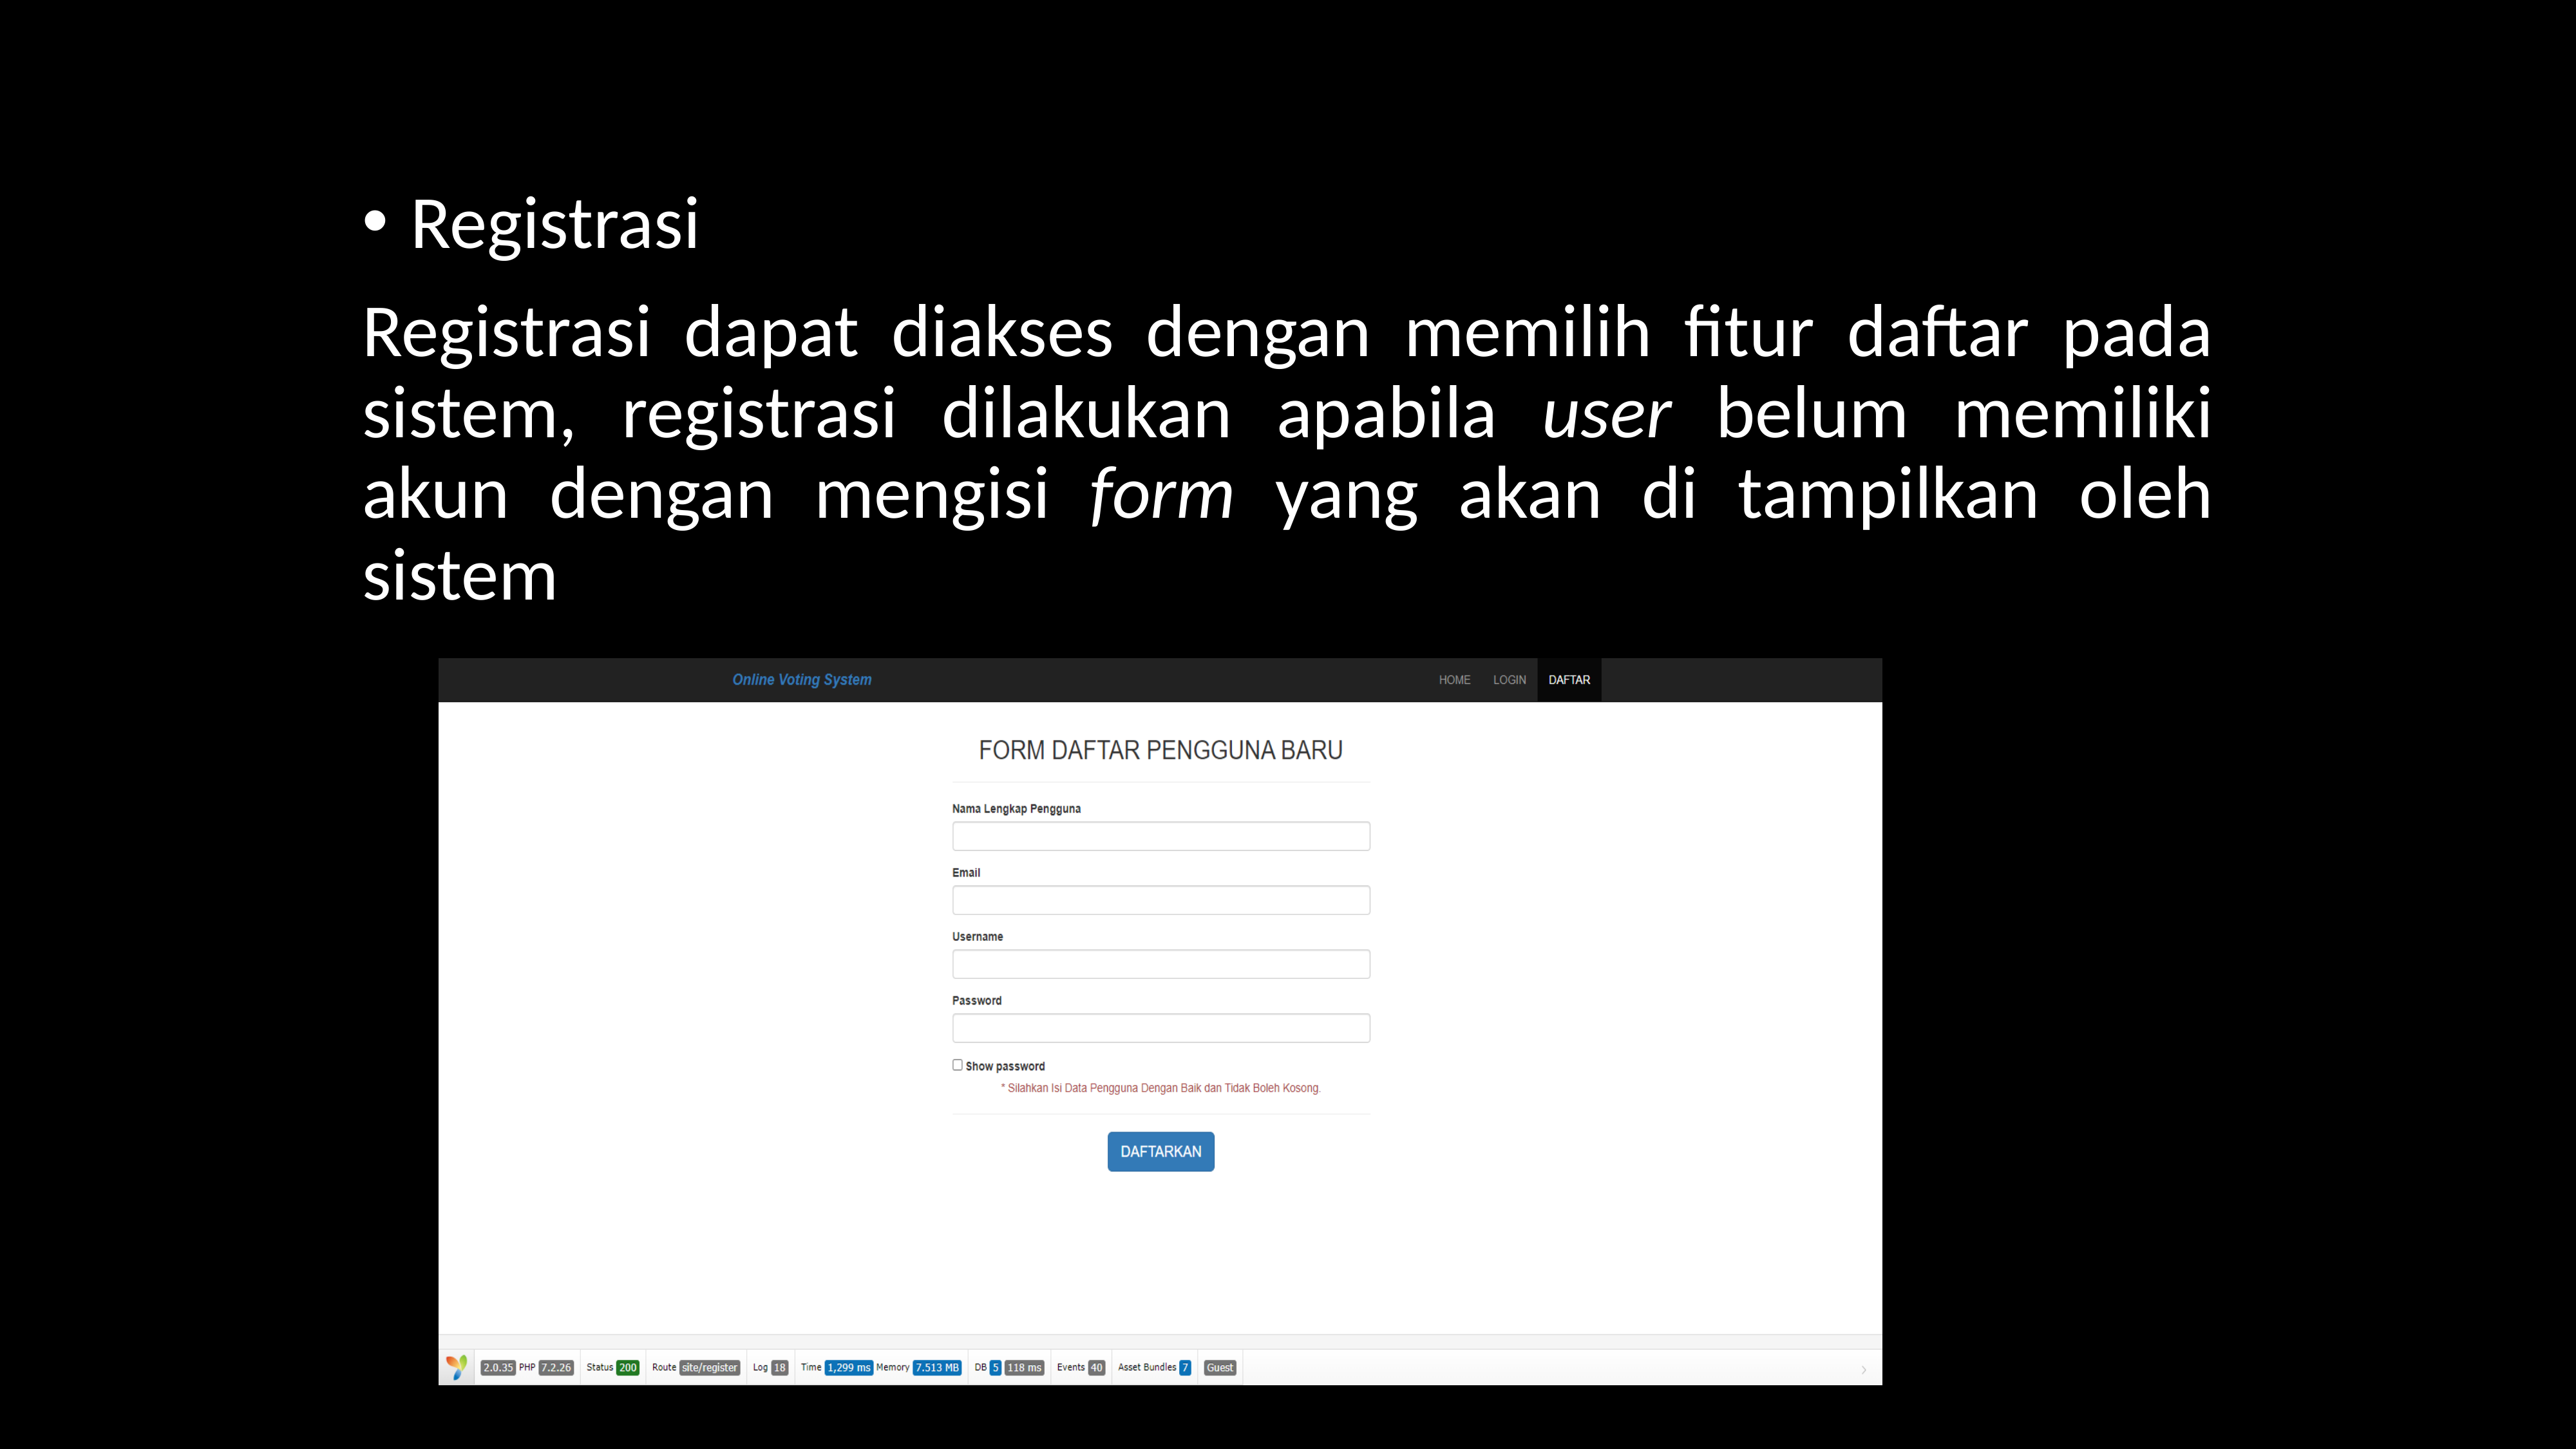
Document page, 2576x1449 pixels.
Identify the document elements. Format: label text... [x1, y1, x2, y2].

list Registrasi Registrasi dapat diakses dengan memilih fitur daftar pada sistem, registrasi dilakukan apabila user belum memiliki akun dengan mengisi form yang akan di tampilkan oleh sistem [352, 178, 2224, 1350]
picture [439, 658, 1882, 1385]
